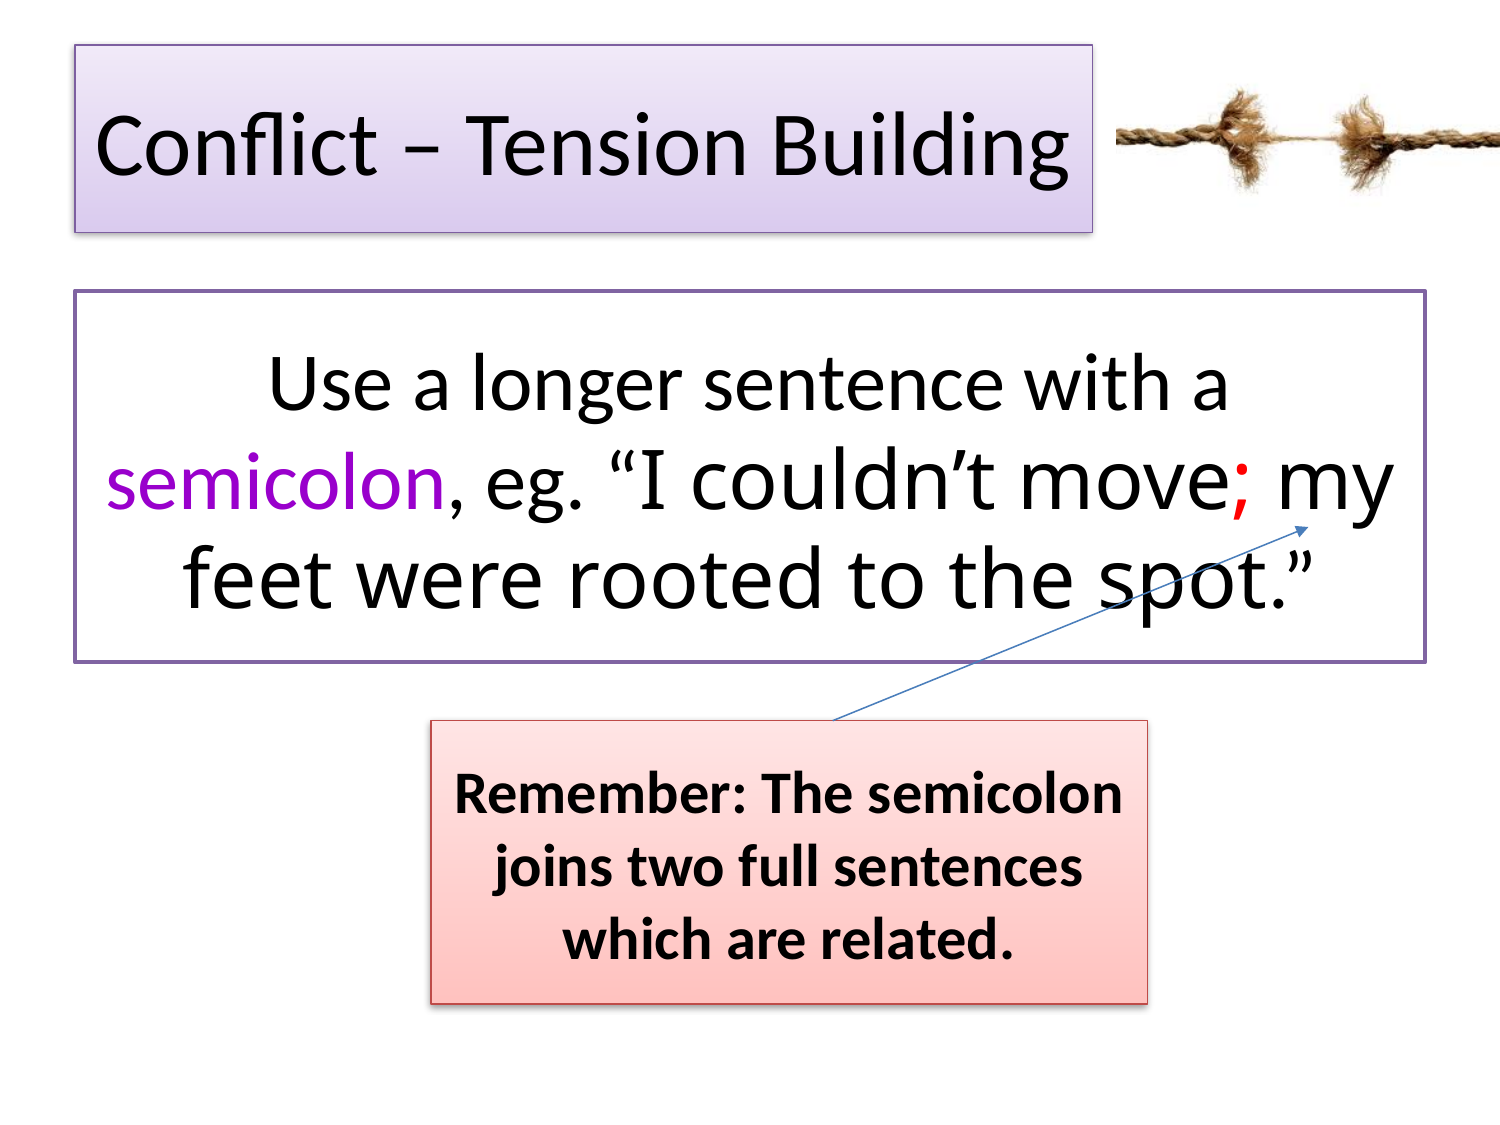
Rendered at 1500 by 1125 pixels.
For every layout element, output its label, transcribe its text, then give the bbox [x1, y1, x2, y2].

text_box Use a longer sentence with a semicolon, eg. “I couldn’t move; my feet were rooted to the spot.” [73, 289, 1427, 664]
title Conflict – Tension Building [74, 44, 1093, 233]
picture [1116, 43, 1500, 256]
text_box Remember: The semicolon joins two full sentences which are related. [430, 720, 1148, 1005]
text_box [832, 526, 1309, 721]
